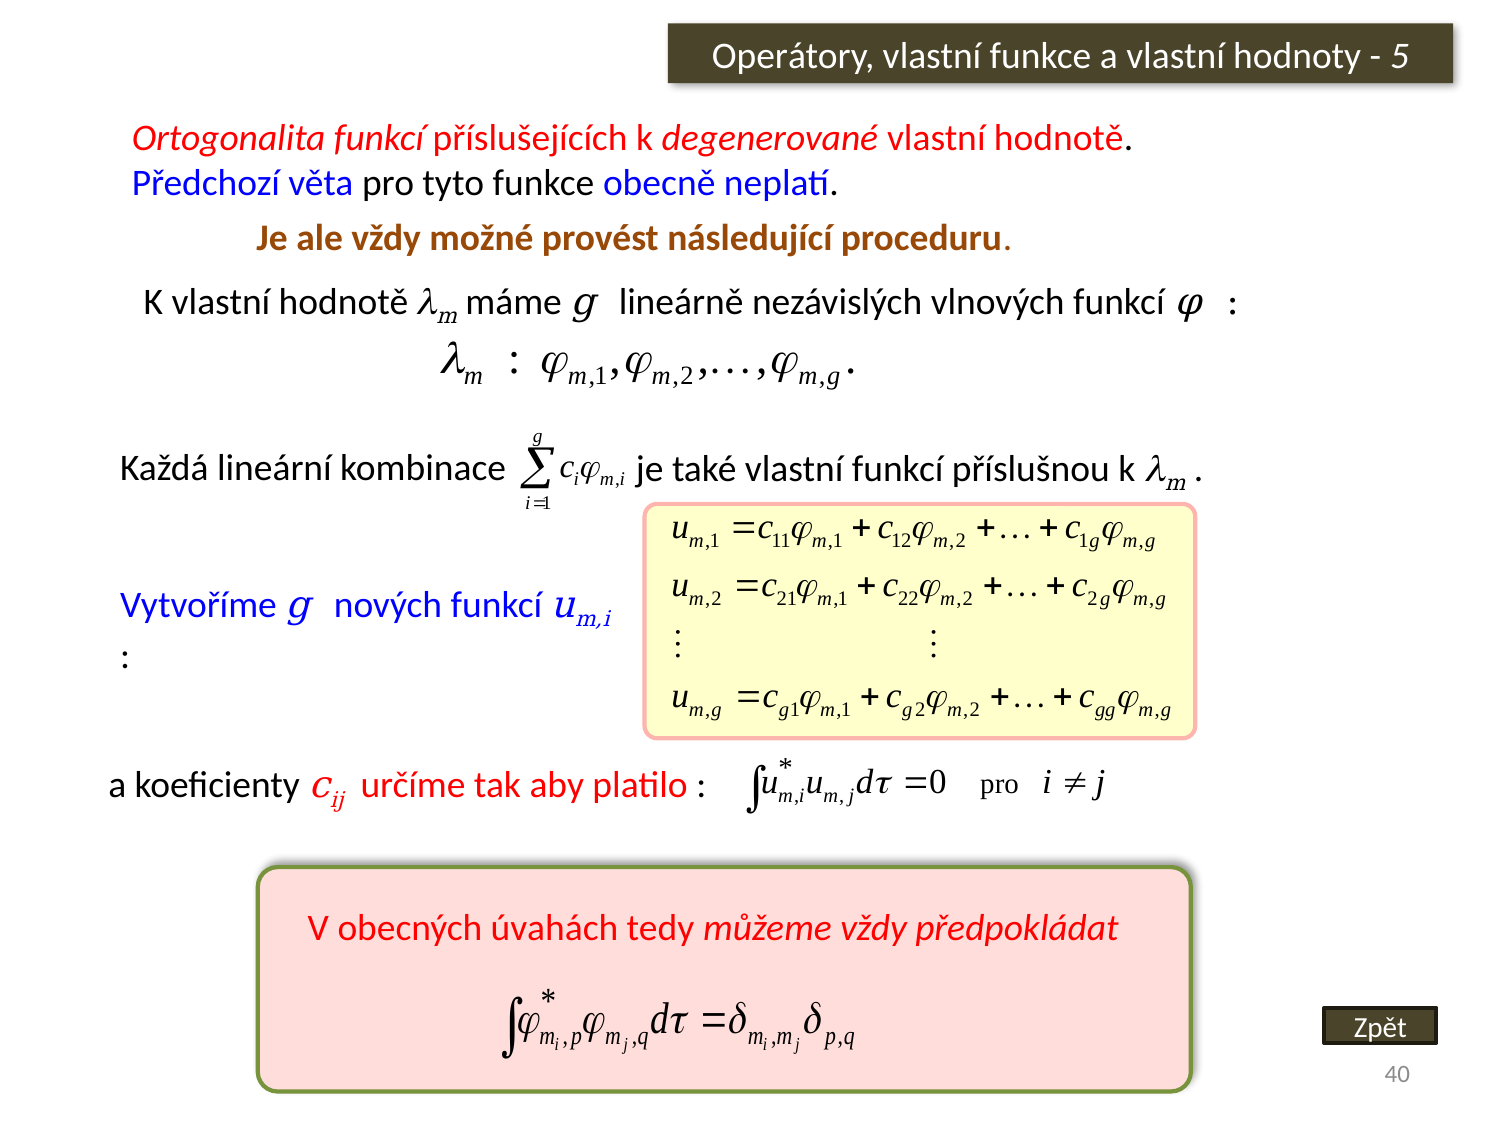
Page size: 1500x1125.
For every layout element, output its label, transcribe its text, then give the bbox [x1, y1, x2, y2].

text_box Zpět [1322, 1006, 1438, 1045]
text_box Ortogonalita funkcí příslušejících k degenerované vlastní hodnotě. Předchozí věta pro tyto funkce obecně neplatí. Je ale vždy možné provést následující proceduru. [117, 105, 1161, 266]
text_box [93, 421, 1278, 820]
slide_number 40 [1074, 1042, 1425, 1103]
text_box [128, 269, 1290, 401]
text_box Operátory, vlastní funkce a vlastní hodnoty - 5 [667, 23, 1454, 84]
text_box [257, 866, 1192, 1092]
